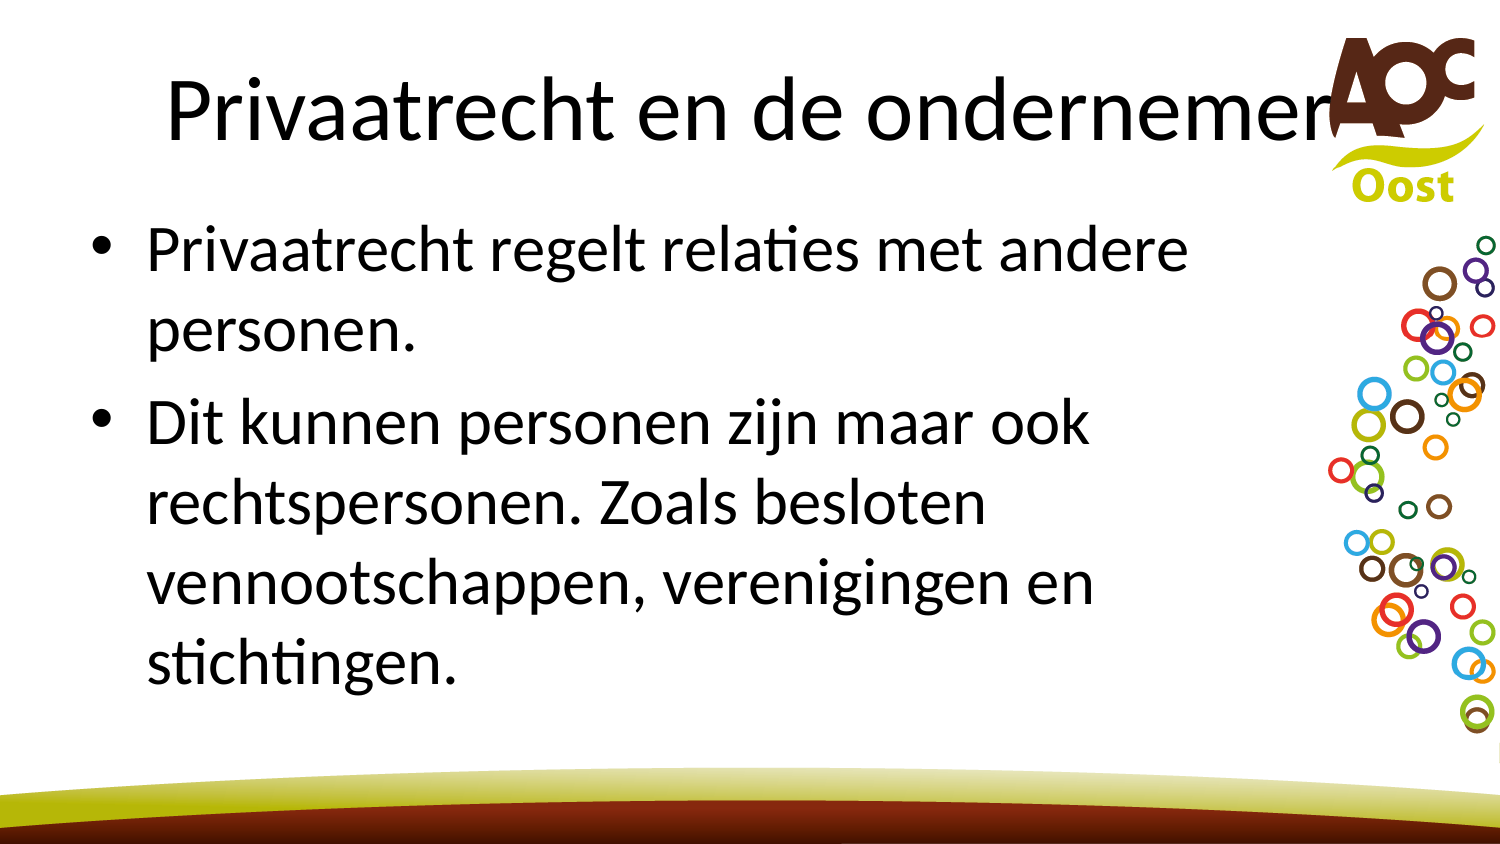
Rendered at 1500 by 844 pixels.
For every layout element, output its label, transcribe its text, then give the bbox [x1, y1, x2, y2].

picture [0, 0, 1500, 844]
title Privaatrecht en de ondernemer [75, 33, 1425, 175]
list Privaatrecht regelt relaties met andere personen. Dit kunnen personen zijn maar ook rechtspersonen. Zoals besloten vennootschappen, verenigingen en stichtingen. [75, 196, 1425, 754]
